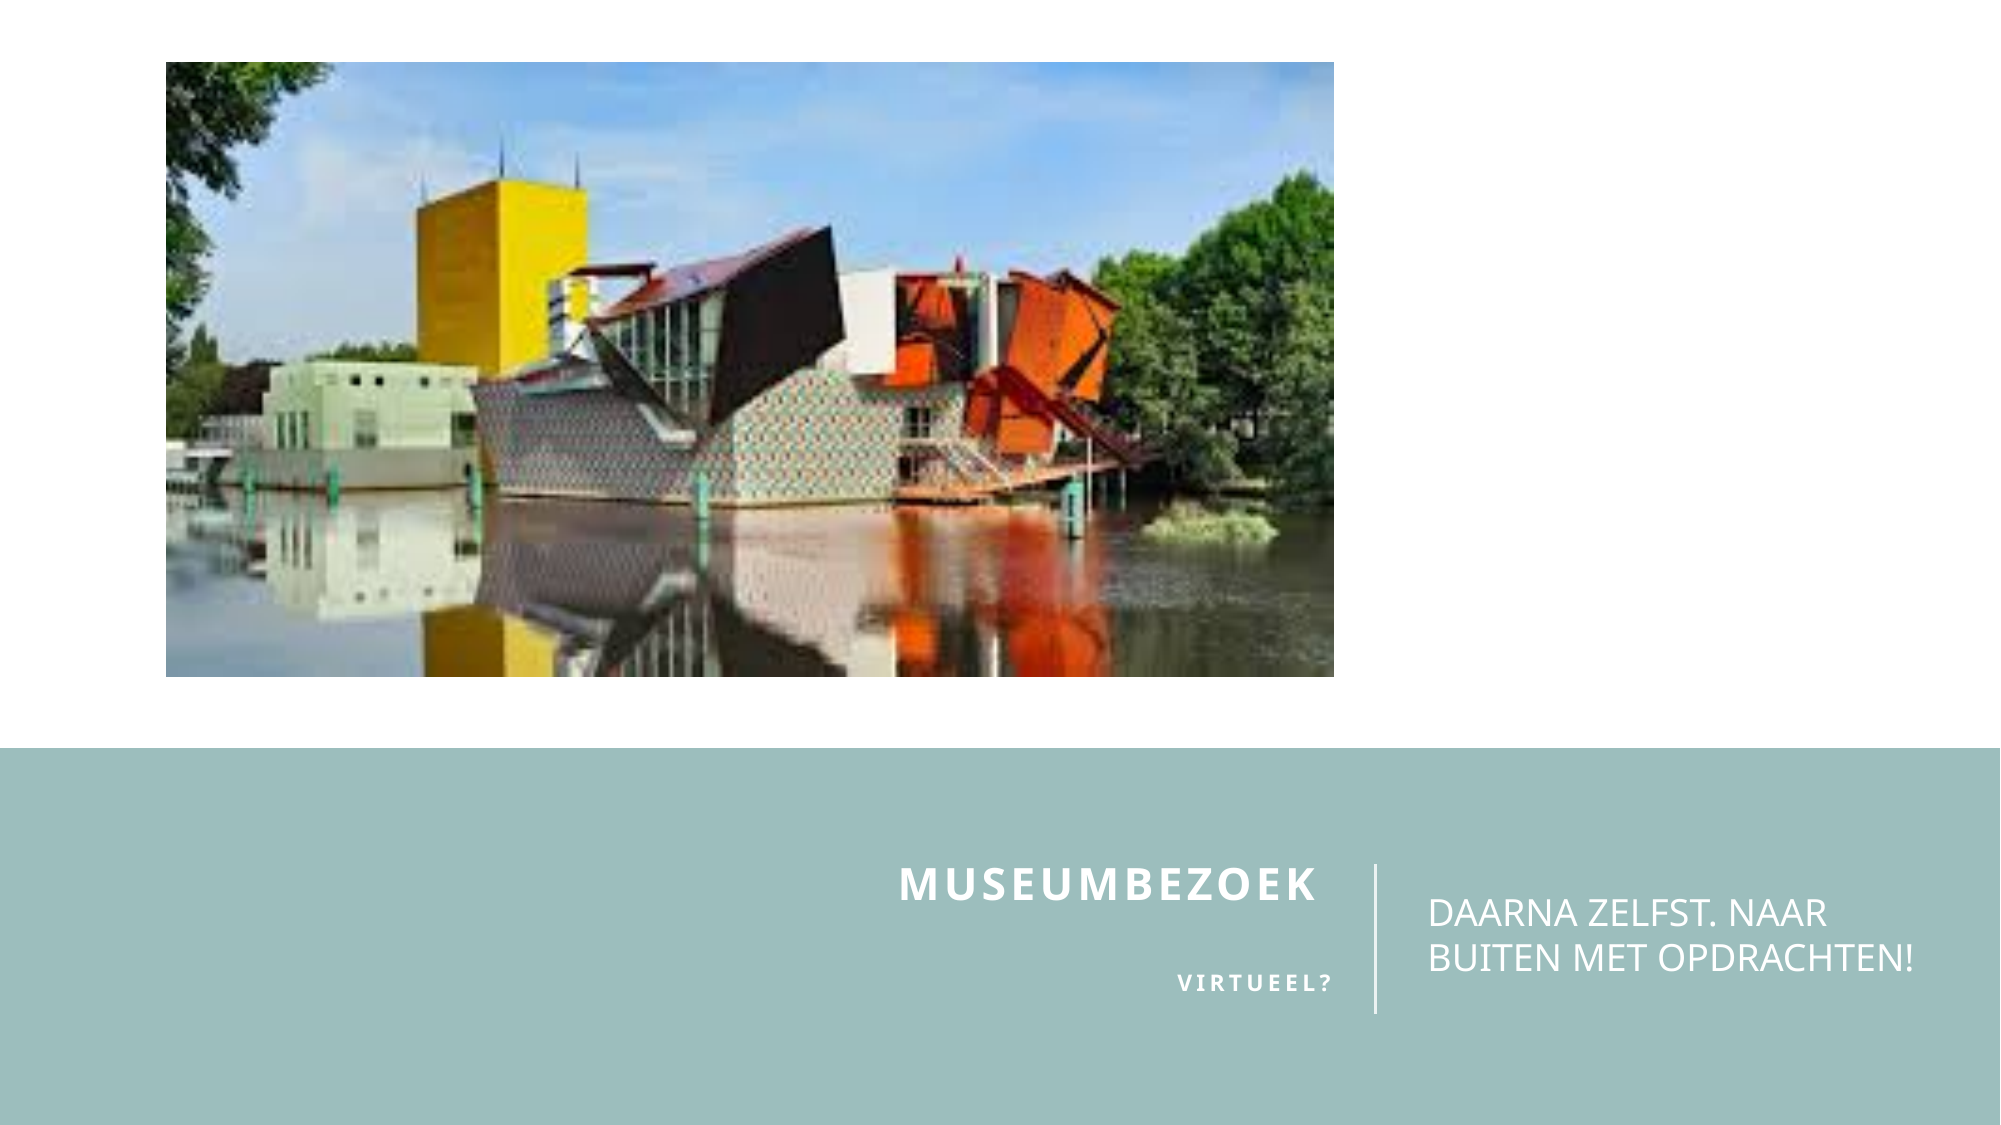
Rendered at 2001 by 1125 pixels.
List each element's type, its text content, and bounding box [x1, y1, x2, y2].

text_box [0, 747, 2000, 1125]
text_box [0, 0, 2000, 747]
title MUSEUMBEZOEK virtueel? [75, 813, 1350, 1054]
picture [166, 62, 1334, 677]
list DAARNA ZELFST. NAAR BUITEN MET OPDRACHTEN! [1412, 813, 1938, 1054]
